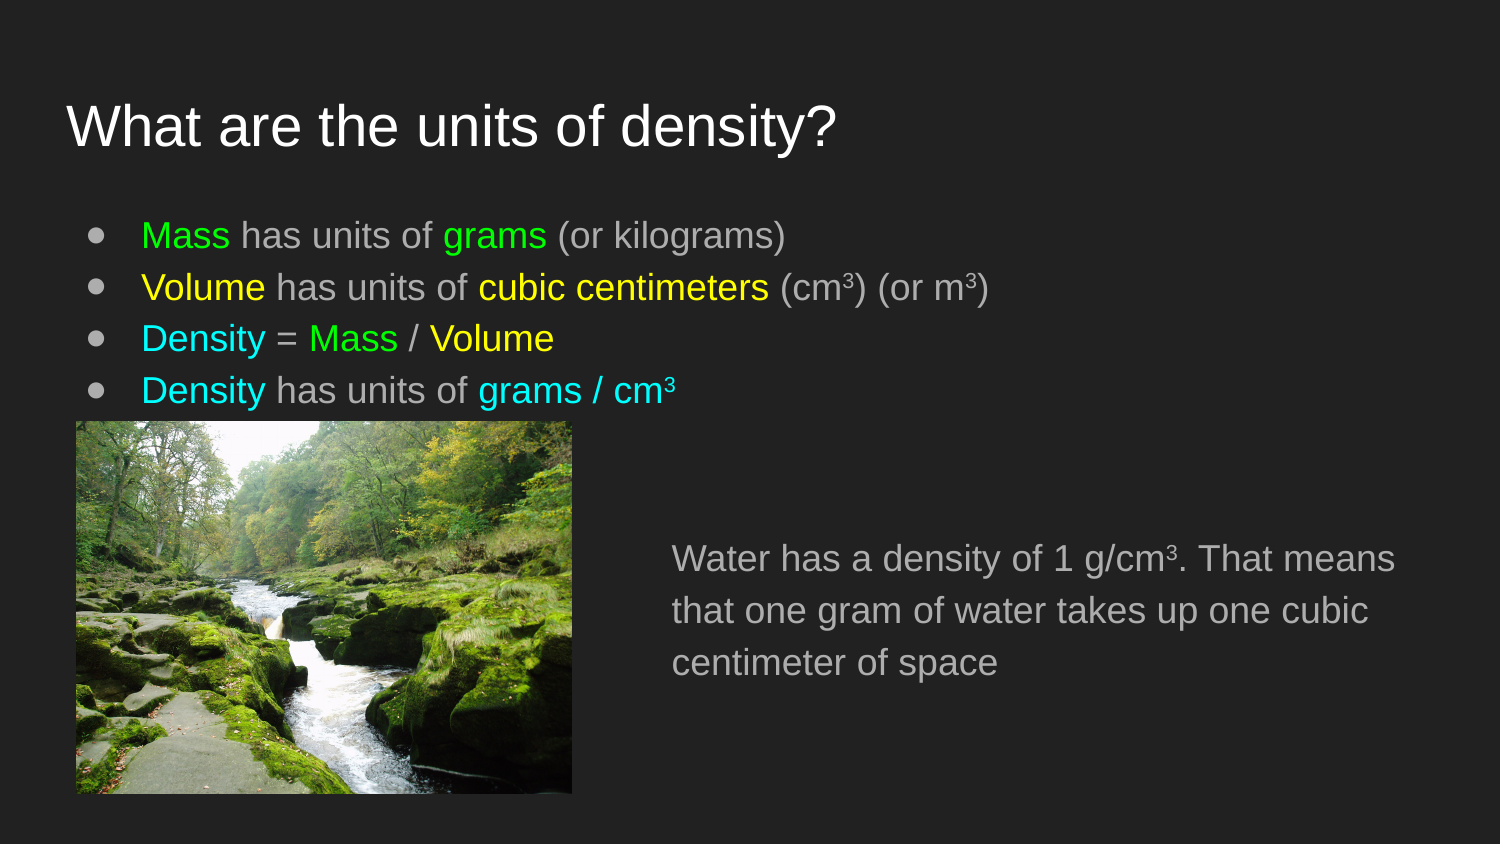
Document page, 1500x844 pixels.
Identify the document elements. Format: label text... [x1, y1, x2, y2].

list Water has a density of 1 g/cm3. That means that one gram of water takes up one cubic centimeter of space [656, 512, 1421, 703]
title What are the units of density? [51, 72, 1449, 167]
picture [75, 421, 573, 794]
list Mass has units of grams (or kilograms) Volume has units of cubic centimeters (cm3) (or m3) Density = Mass / Volume Density has units of grams / cm3 [51, 189, 1449, 422]
